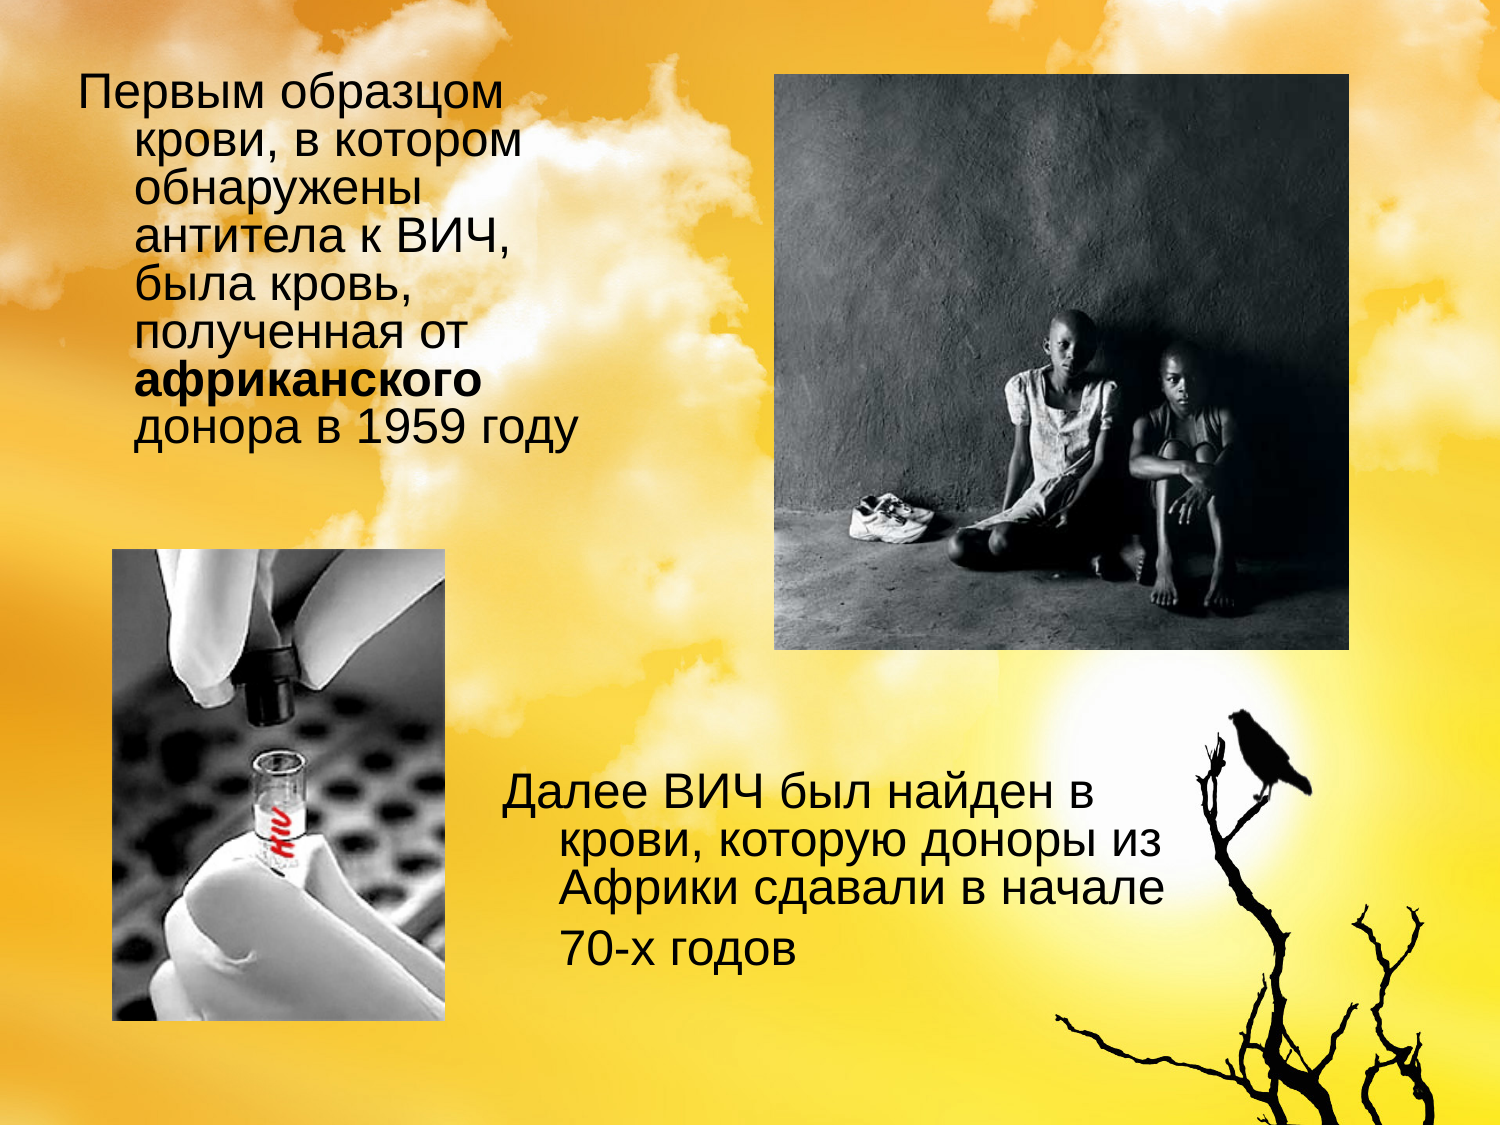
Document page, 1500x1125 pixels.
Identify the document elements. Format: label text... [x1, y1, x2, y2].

picture [0, 0, 1500, 1125]
text_box [800, 660, 1288, 1025]
list Первым образцом крови, в котором обнаружены антитела к ВИЧ, была кровь, полученная от африканского донора в 1959 году [62, 62, 638, 501]
text_box Далее ВИЧ был найден в крови, которую доноры из Африки сдавали в начале 70-х годов [487, 762, 1188, 1025]
